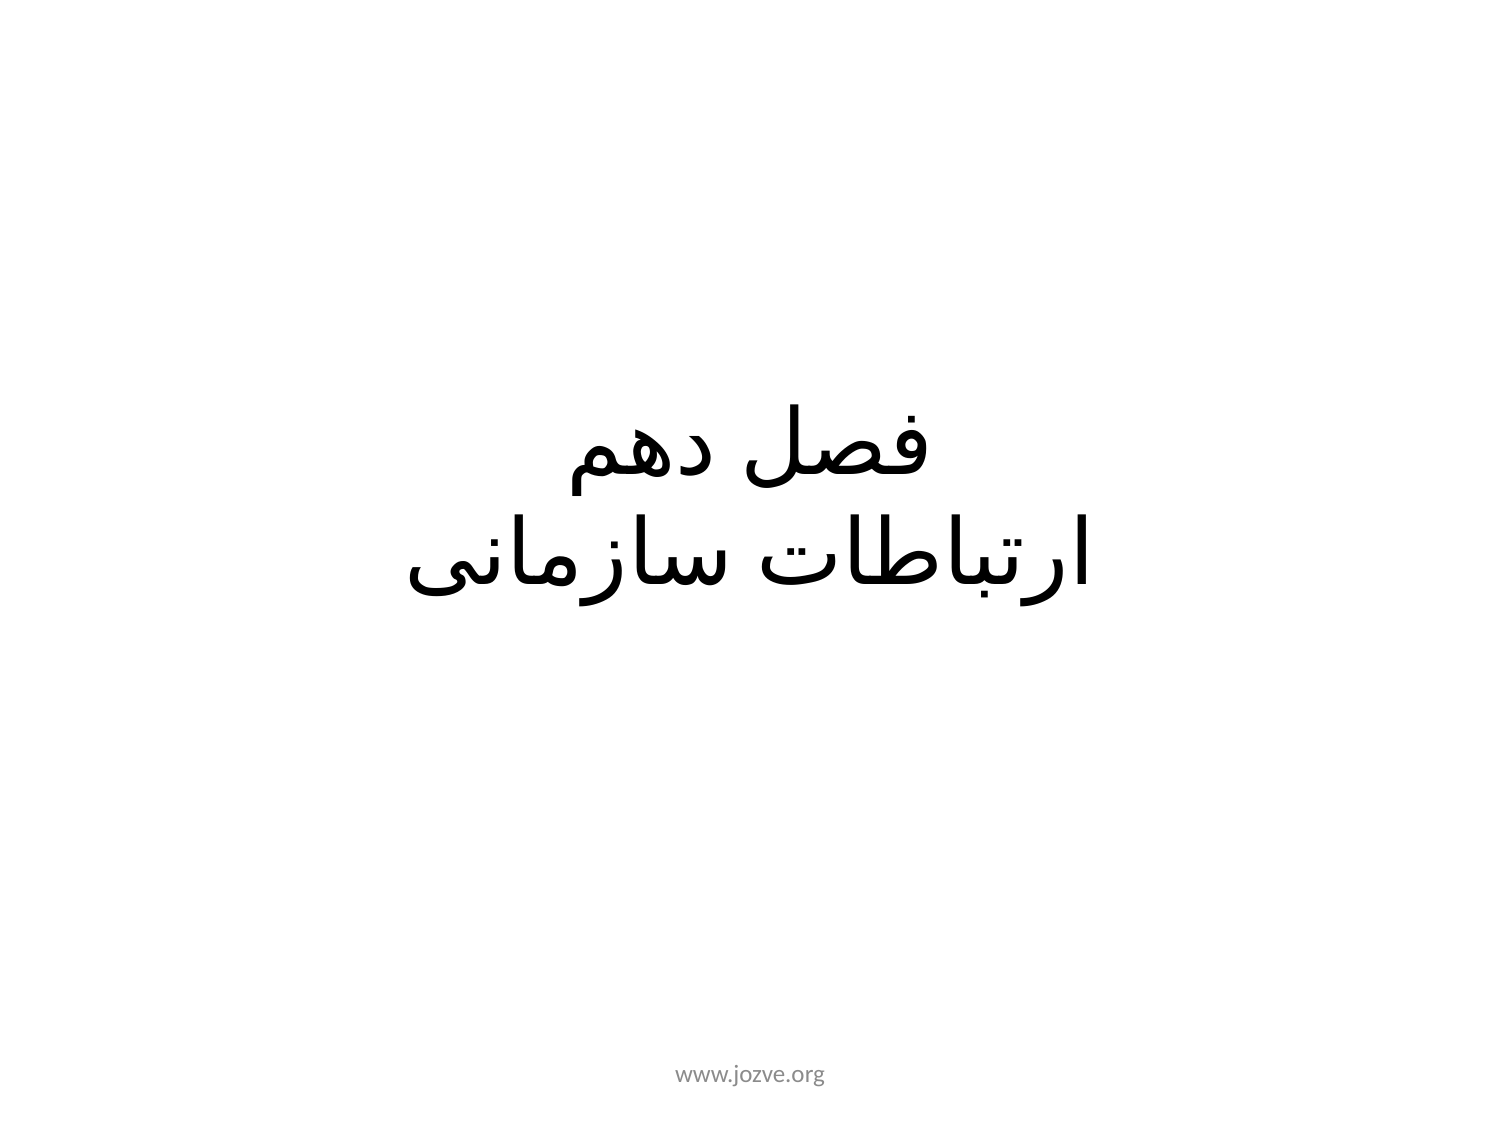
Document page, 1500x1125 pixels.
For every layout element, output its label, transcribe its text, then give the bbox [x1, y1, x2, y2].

footer www.jozve.org [512, 1042, 988, 1103]
title فصل دهم ارتباطات سازمانی [75, 45, 1425, 941]
